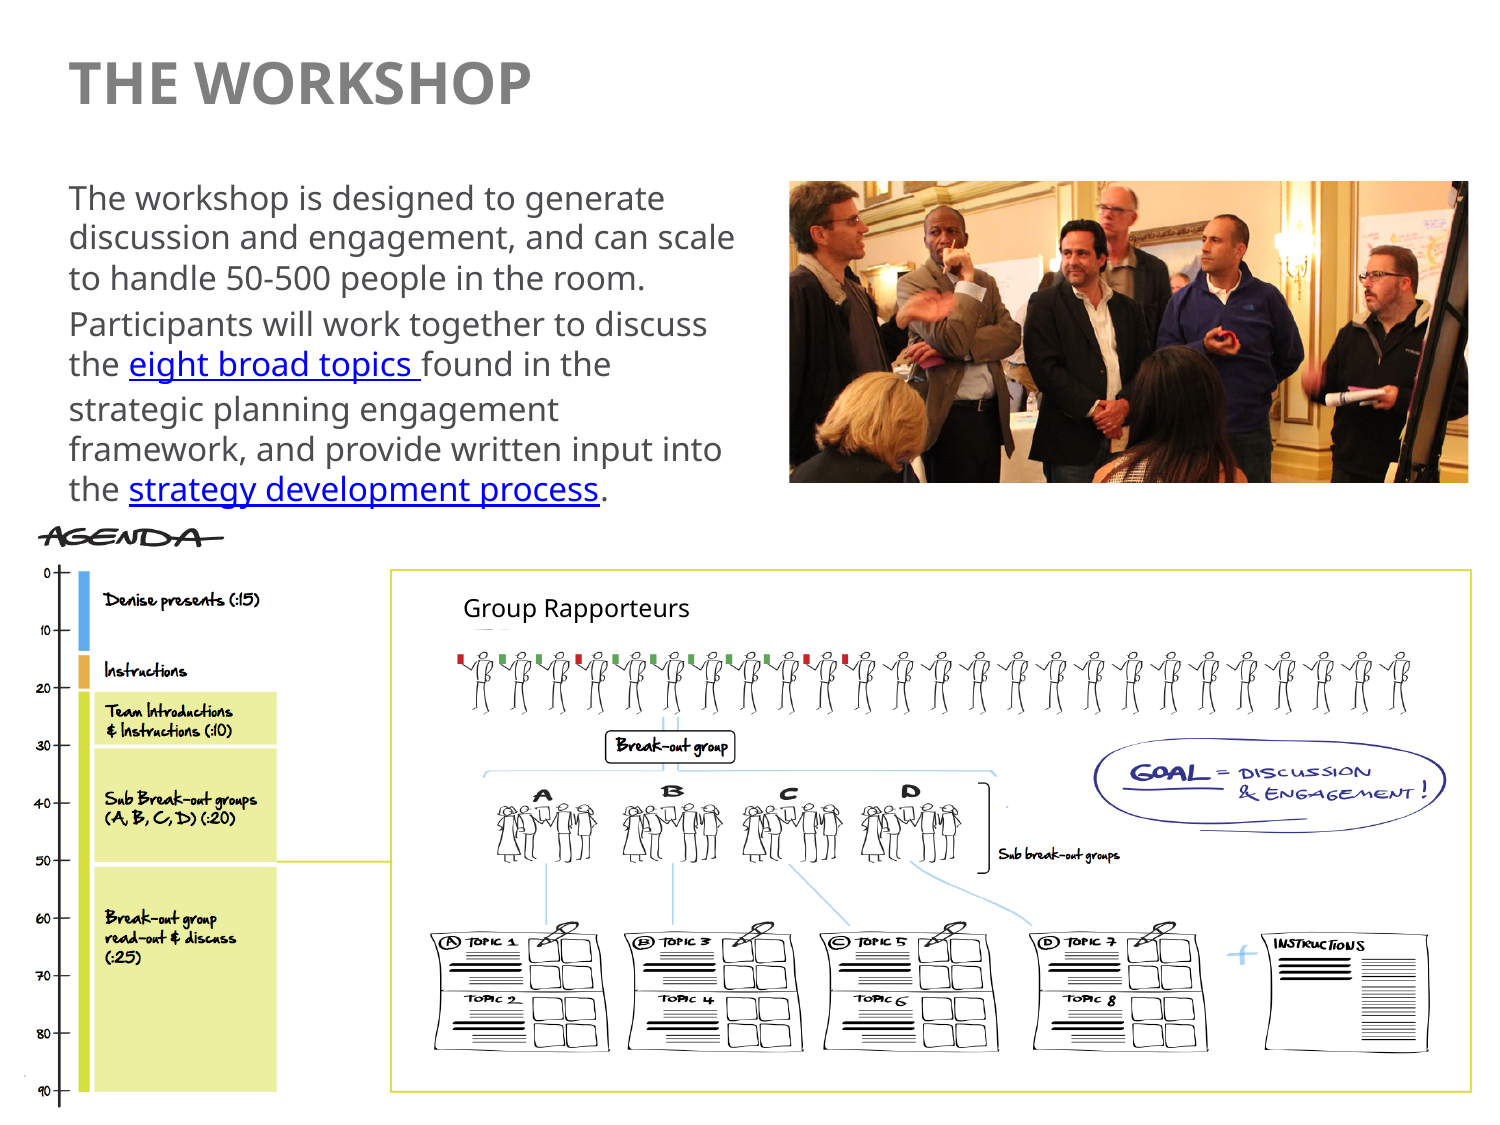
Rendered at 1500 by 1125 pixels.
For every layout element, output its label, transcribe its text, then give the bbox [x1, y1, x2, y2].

picture [789, 180, 1469, 483]
title THE WORKSHOP [54, 52, 1035, 125]
picture [25, 514, 1483, 1122]
list The workshop is designed to generate discussion and engagement, and can scale to handle 50-500 people in the room. Participants will work together to discuss the eight broad topics found in the strategic planning engagement framework, and provide written input into the strategy development process. [54, 169, 758, 510]
